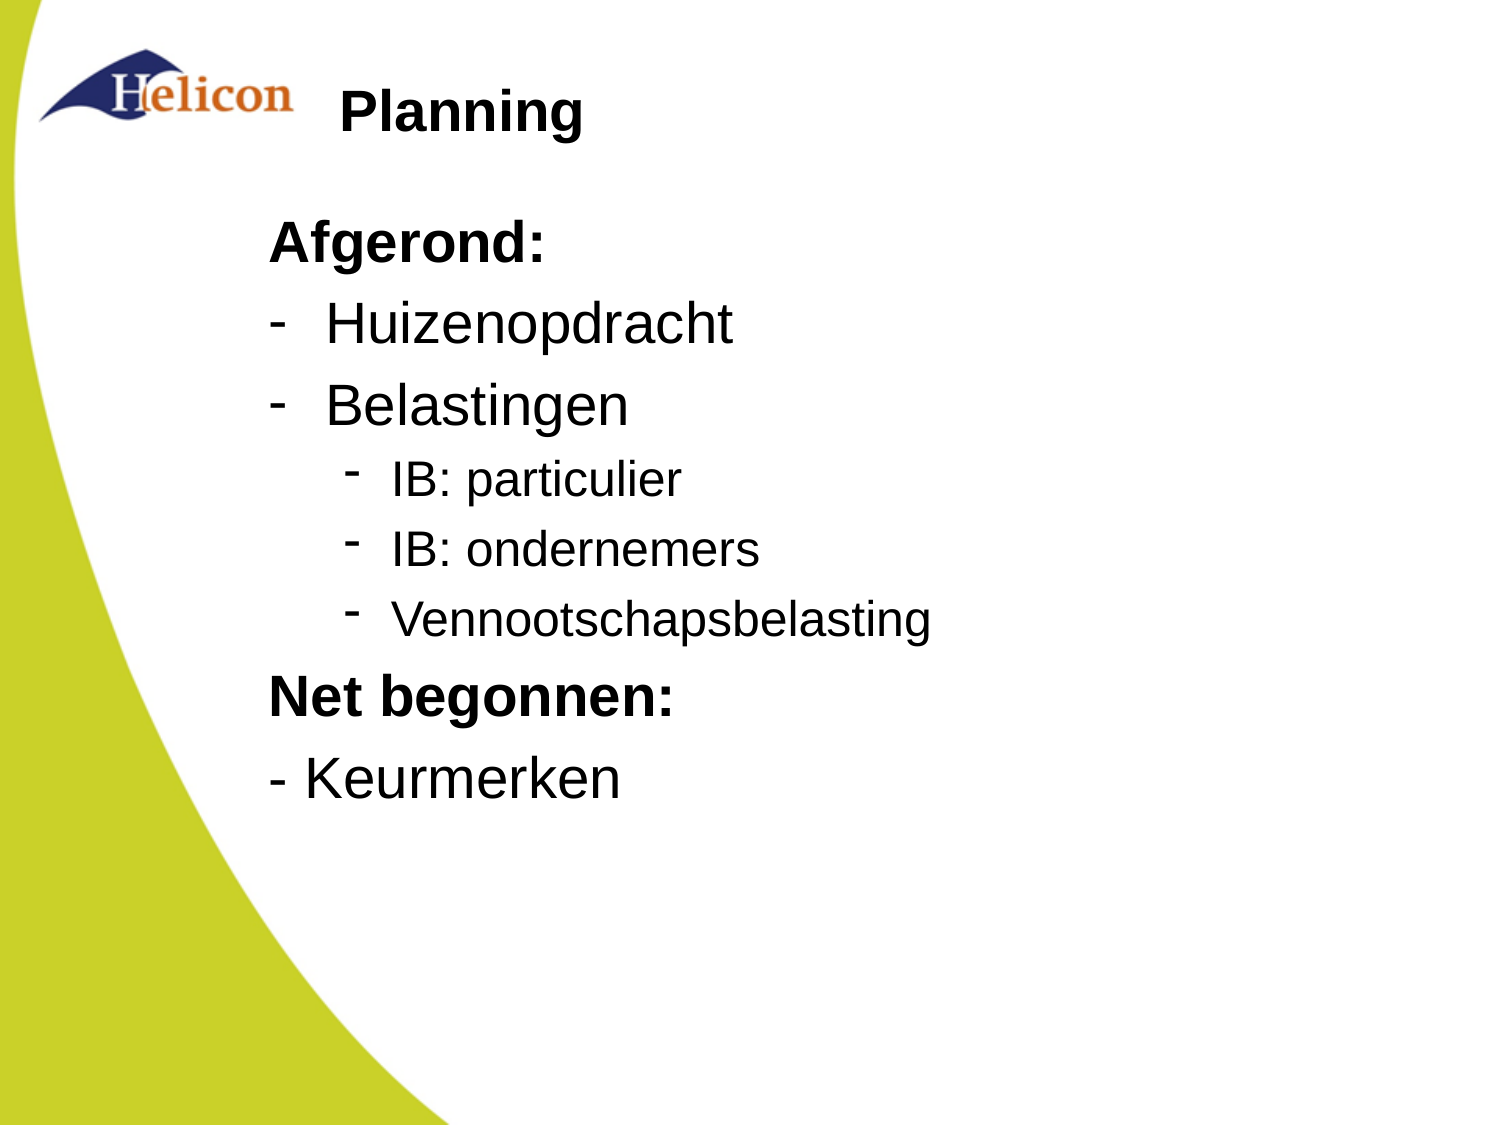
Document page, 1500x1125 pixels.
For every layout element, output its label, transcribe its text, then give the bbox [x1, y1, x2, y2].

picture [0, 0, 1500, 1125]
list Afgerond: Huizenopdracht Belastingen IB: particulier IB: ondernemers Vennootschapsbelasting Net begonnen: - Keurmerken [253, 196, 1500, 1005]
title Planning [324, 54, 1415, 161]
